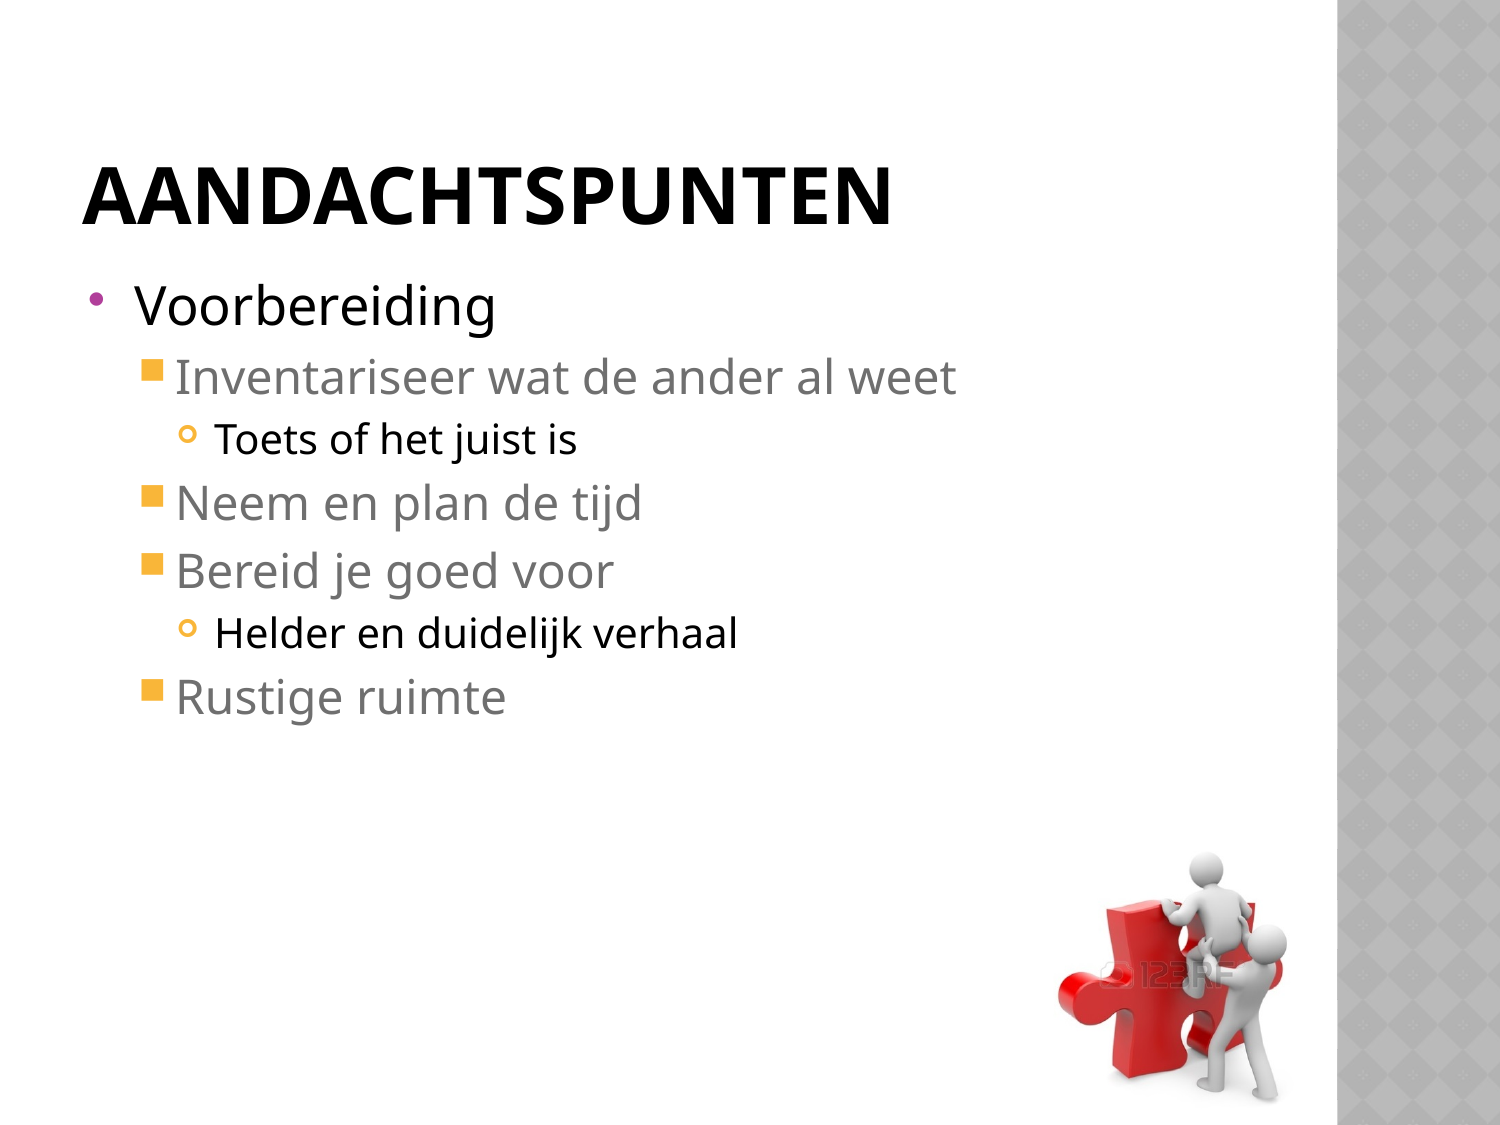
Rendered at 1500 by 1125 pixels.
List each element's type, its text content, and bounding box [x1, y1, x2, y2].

list Voorbereiding Inventariseer wat de ander al weet Toets of het juist is Neem en plan de tijd Bereid je goed voor Helder en duidelijk verhaal Rustige ruimte [75, 264, 1263, 1059]
title aandachtspunten [75, 52, 1263, 240]
picture [1021, 823, 1324, 1125]
